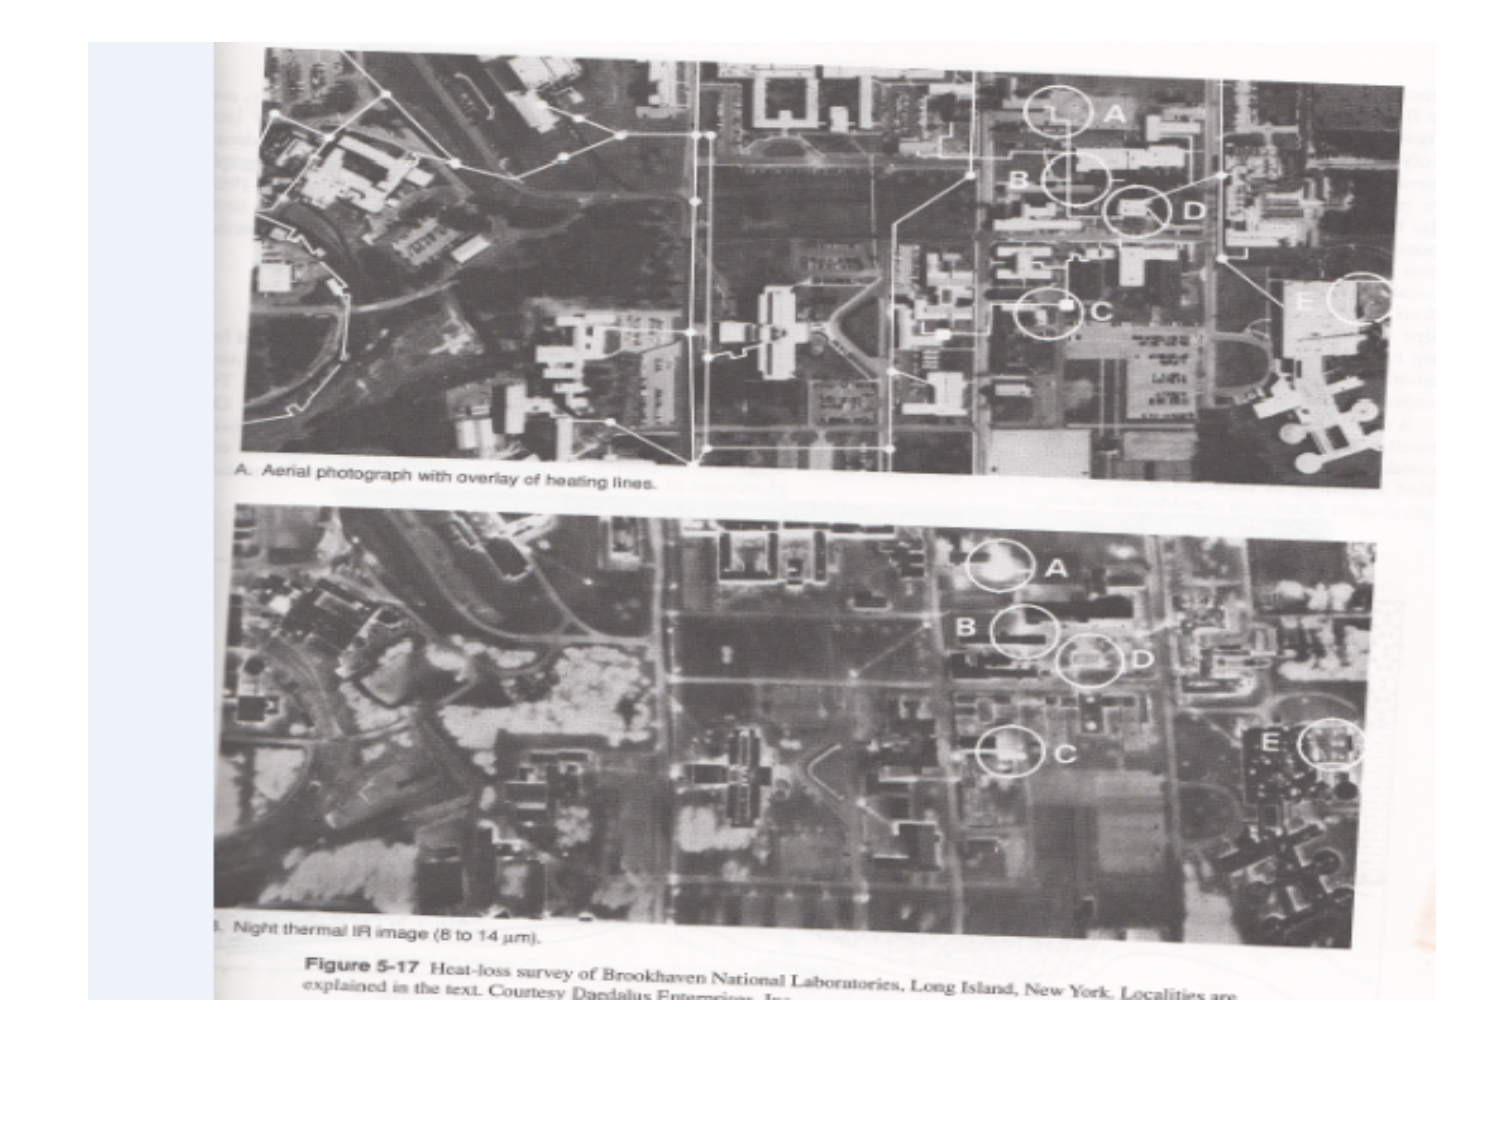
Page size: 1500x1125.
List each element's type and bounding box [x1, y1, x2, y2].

picture [88, 42, 1436, 1000]
